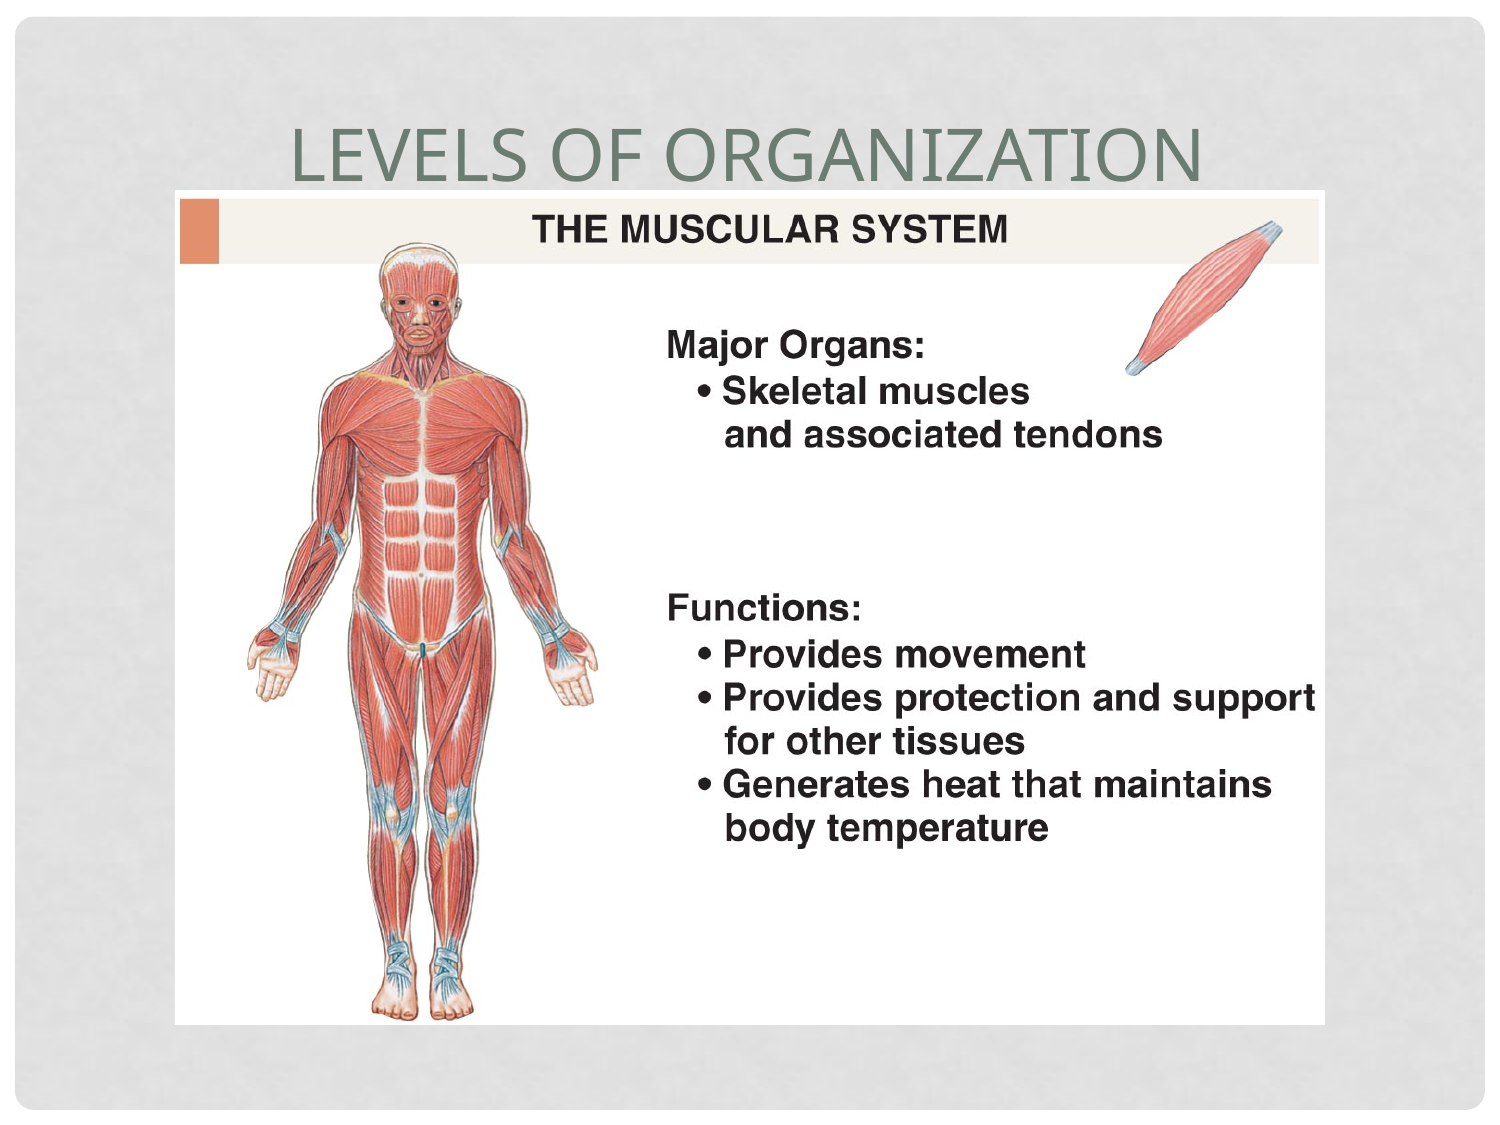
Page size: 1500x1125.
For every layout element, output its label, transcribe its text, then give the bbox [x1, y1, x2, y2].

picture [174, 189, 1326, 1026]
title Levels of Organization [69, 66, 1425, 238]
